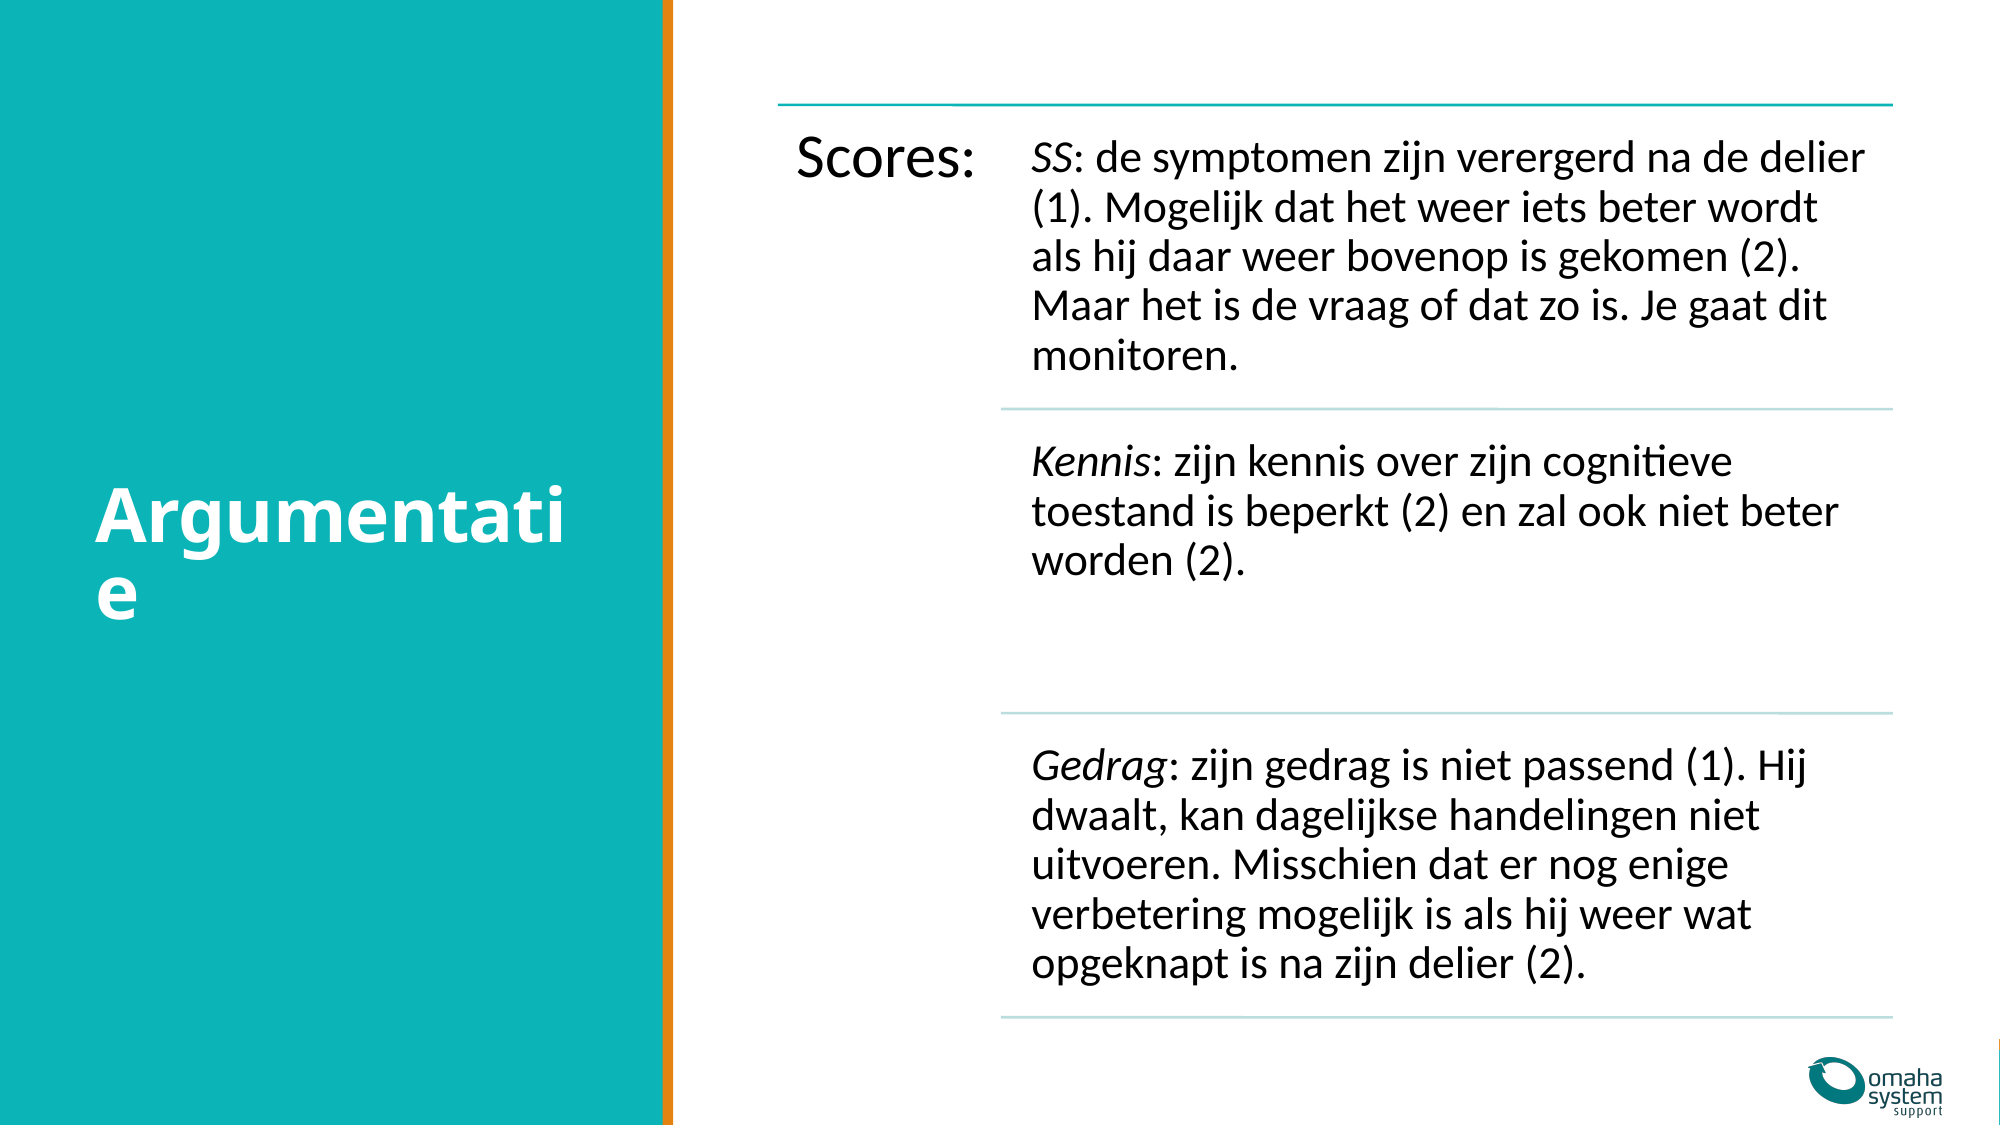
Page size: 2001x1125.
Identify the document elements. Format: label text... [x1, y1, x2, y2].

text_box [661, 0, 674, 1125]
picture [1807, 1057, 1943, 1119]
text_box [0, 0, 661, 1125]
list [777, 104, 1894, 1033]
text_box [674, 0, 2000, 1125]
title Argumentatie [80, 84, 587, 1032]
